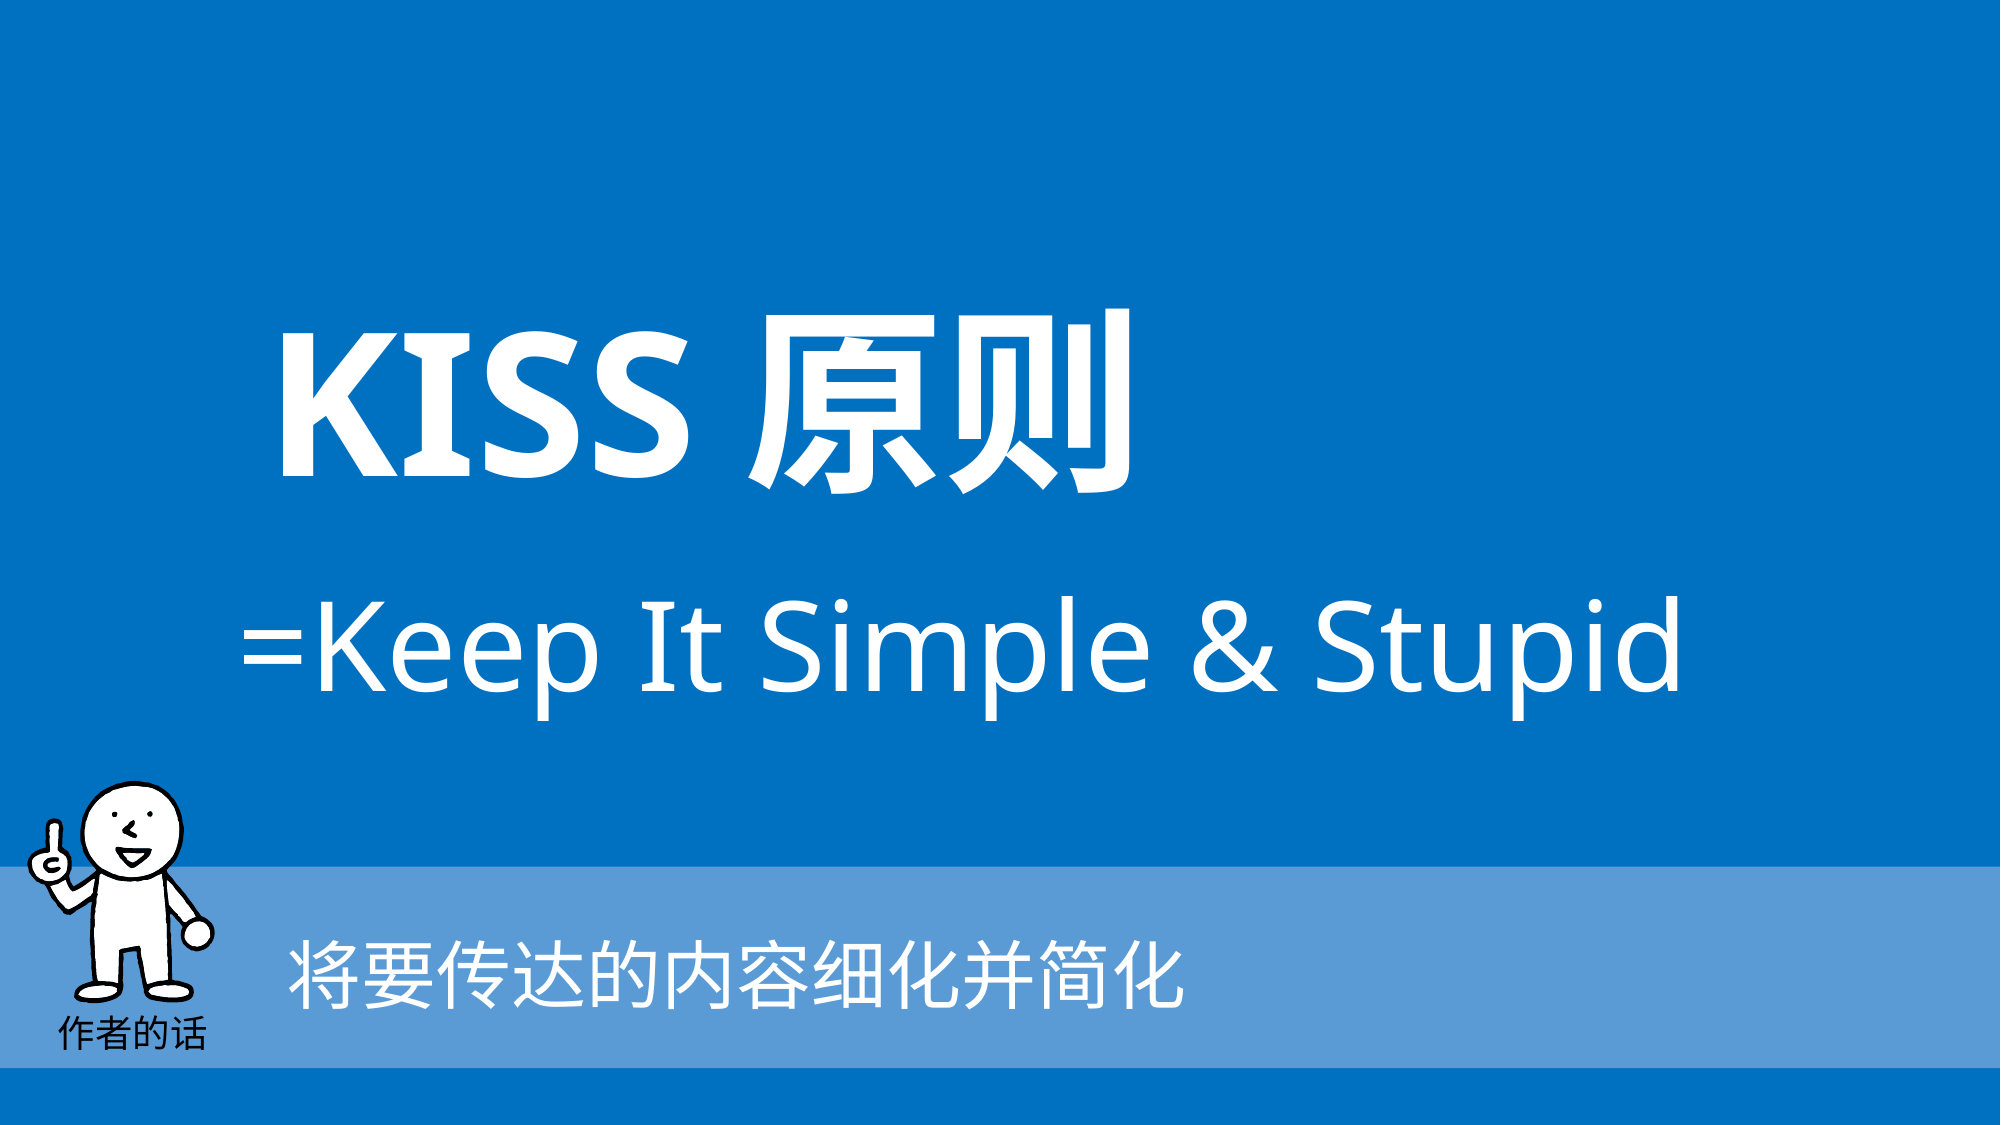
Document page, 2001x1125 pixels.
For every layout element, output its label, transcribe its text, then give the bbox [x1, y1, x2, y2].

text_box KISS原则 [250, 269, 1160, 524]
text_box [0, 866, 2000, 1069]
text_box 作者的话 [42, 1002, 223, 1063]
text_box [27, 780, 217, 1004]
text_box =Keep It Simple & Stupid [223, 559, 1705, 725]
text_box 将要传达的内容细化并简化 [271, 921, 1201, 1026]
